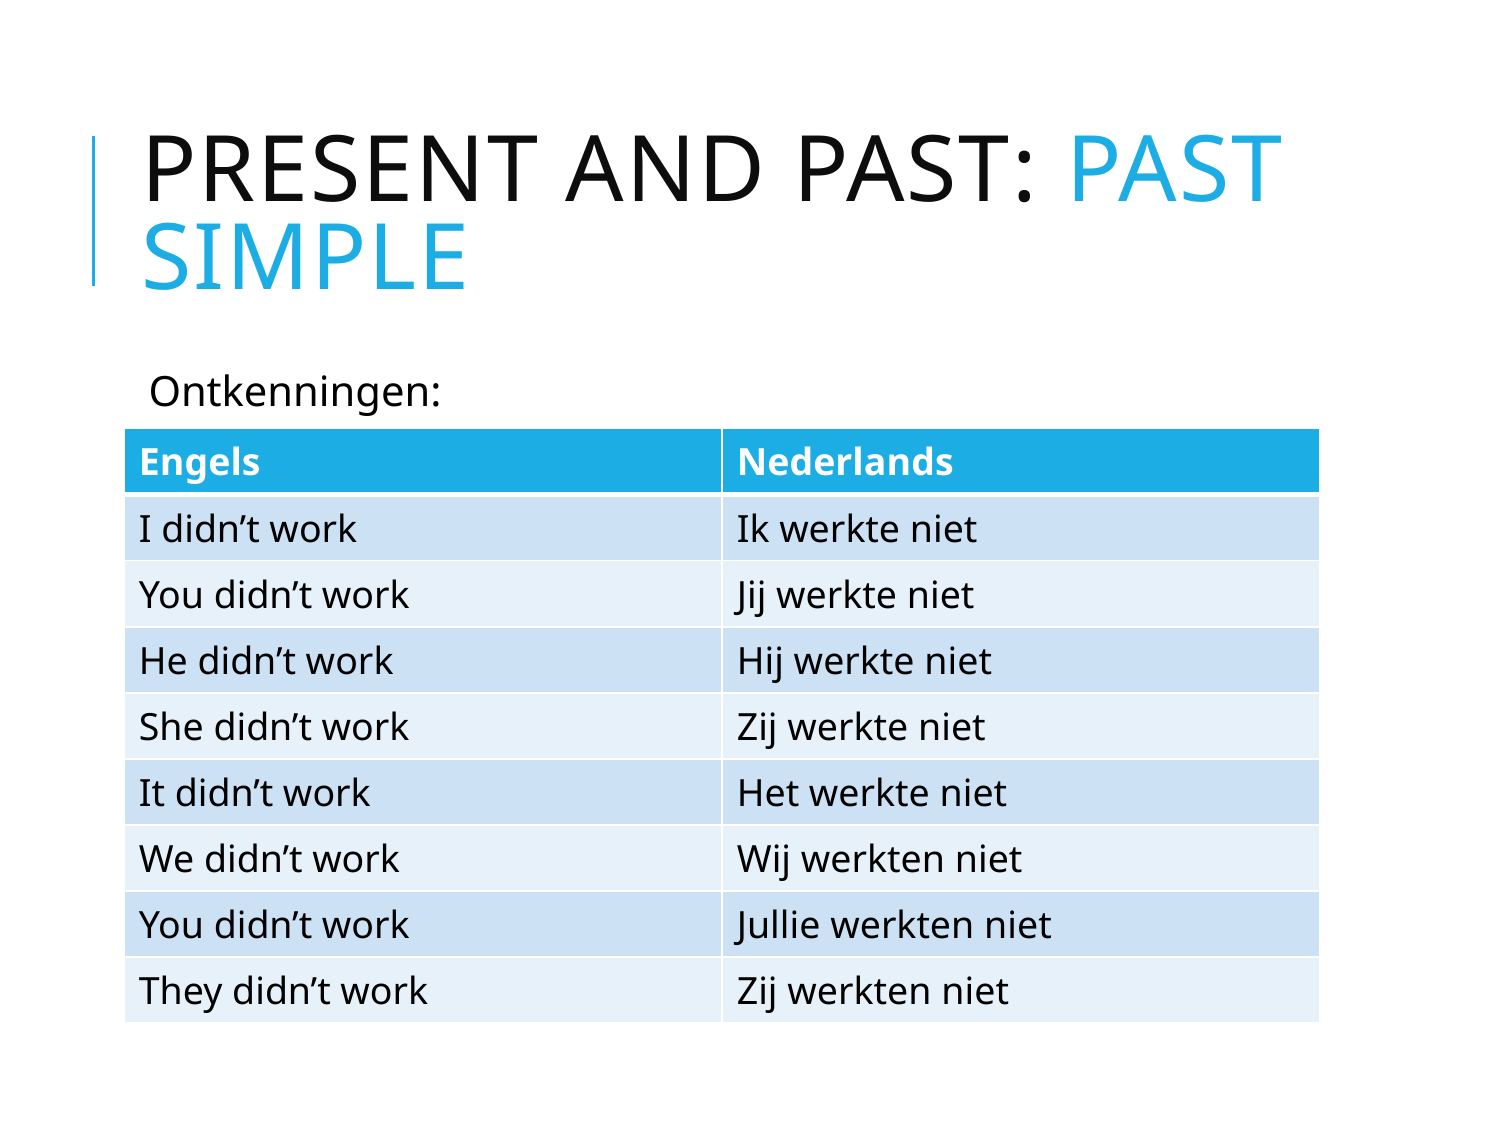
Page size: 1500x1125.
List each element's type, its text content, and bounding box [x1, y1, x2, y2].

table_cell I didn’t work [125, 497, 721, 560]
table_cell You didn’t work [125, 892, 721, 956]
table_cell We didn’t work [125, 826, 721, 890]
table_cell You didn’t work [125, 561, 721, 626]
table_cell Jij werkte niet [723, 561, 1319, 626]
title PRESENT AND PASt: PAST SIMPLE [126, 96, 1322, 342]
table_cell It didn’t work [125, 760, 721, 824]
list Ontkenningen: [126, 363, 1322, 1024]
table_cell They didn’t work [125, 958, 721, 1022]
table_cell Het werkte niet [723, 760, 1319, 824]
table_cell Ik werkte niet [723, 497, 1319, 560]
table_cell She didn’t work [125, 694, 721, 758]
table_cell He didn’t work [125, 628, 721, 692]
table_cell Wij werkten niet [723, 826, 1319, 890]
table_header Engels [125, 429, 721, 492]
table_header Nederlands [723, 429, 1319, 492]
table_cell Zij werkte niet [723, 694, 1319, 758]
table_cell Jullie werkten niet [723, 892, 1319, 956]
table_cell Hij werkte niet [723, 628, 1319, 692]
table_cell Zij werkten niet [723, 958, 1319, 1022]
